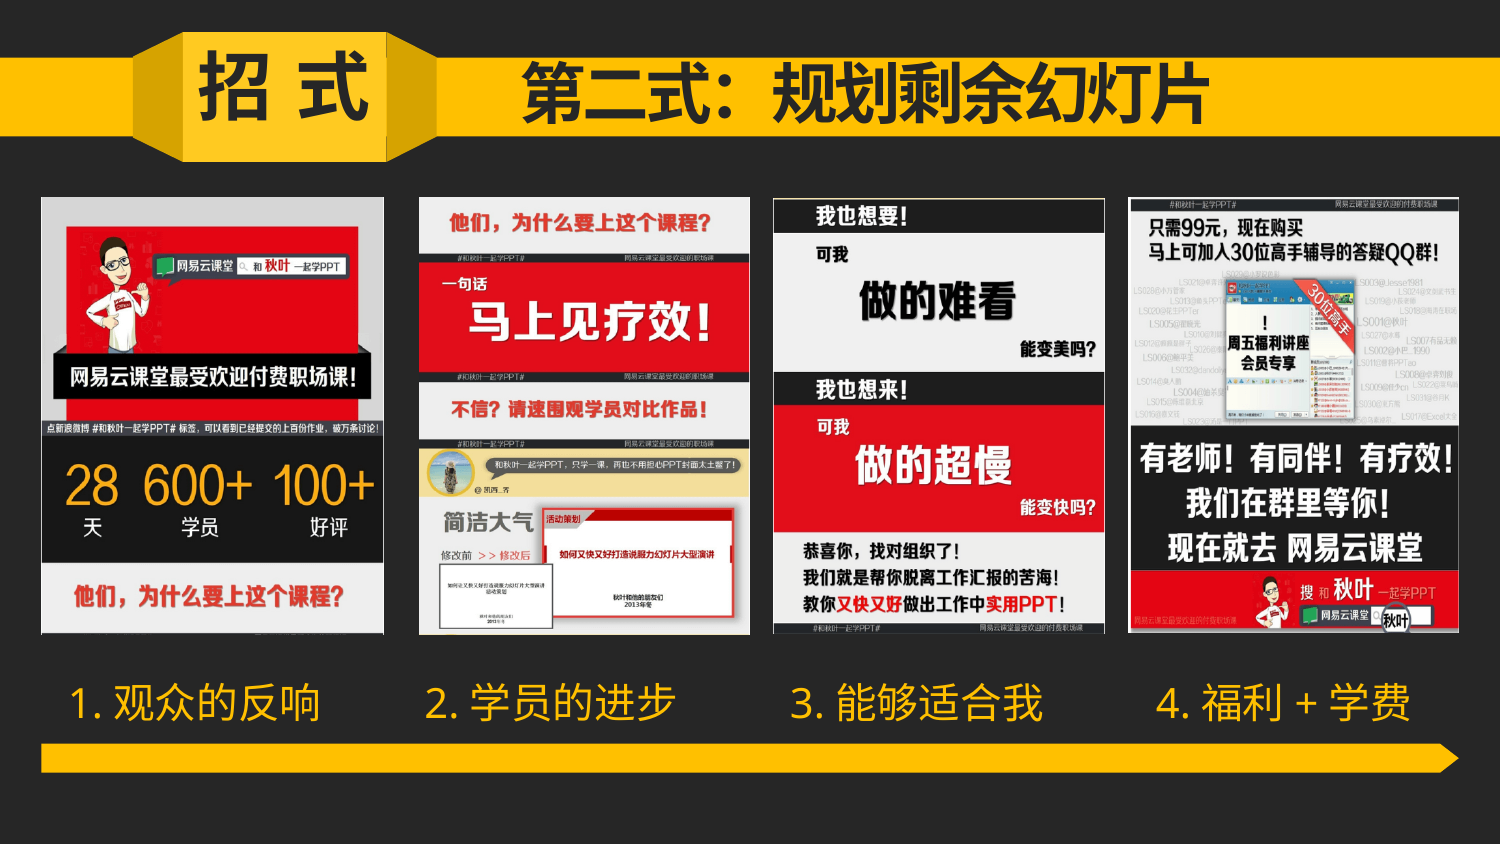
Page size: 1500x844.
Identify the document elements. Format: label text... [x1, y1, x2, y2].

text_box [181, 30, 389, 164]
text_box [39, 741, 1461, 775]
text_box 第二式：规划剩余幻灯片 [505, 44, 1258, 139]
picture [1127, 197, 1459, 633]
text_box 招 式 [182, 32, 417, 137]
text_box 1.观众的反响 2.学员的进步 3.能够适合我 4.福利+学费 [53, 669, 1500, 735]
picture [418, 197, 751, 635]
picture [41, 197, 385, 635]
text_box [0, 55, 131, 138]
picture [773, 198, 1105, 635]
text_box [438, 55, 505, 138]
text_box [389, 45, 439, 164]
text_box [1258, 55, 1500, 138]
text_box [130, 30, 181, 164]
